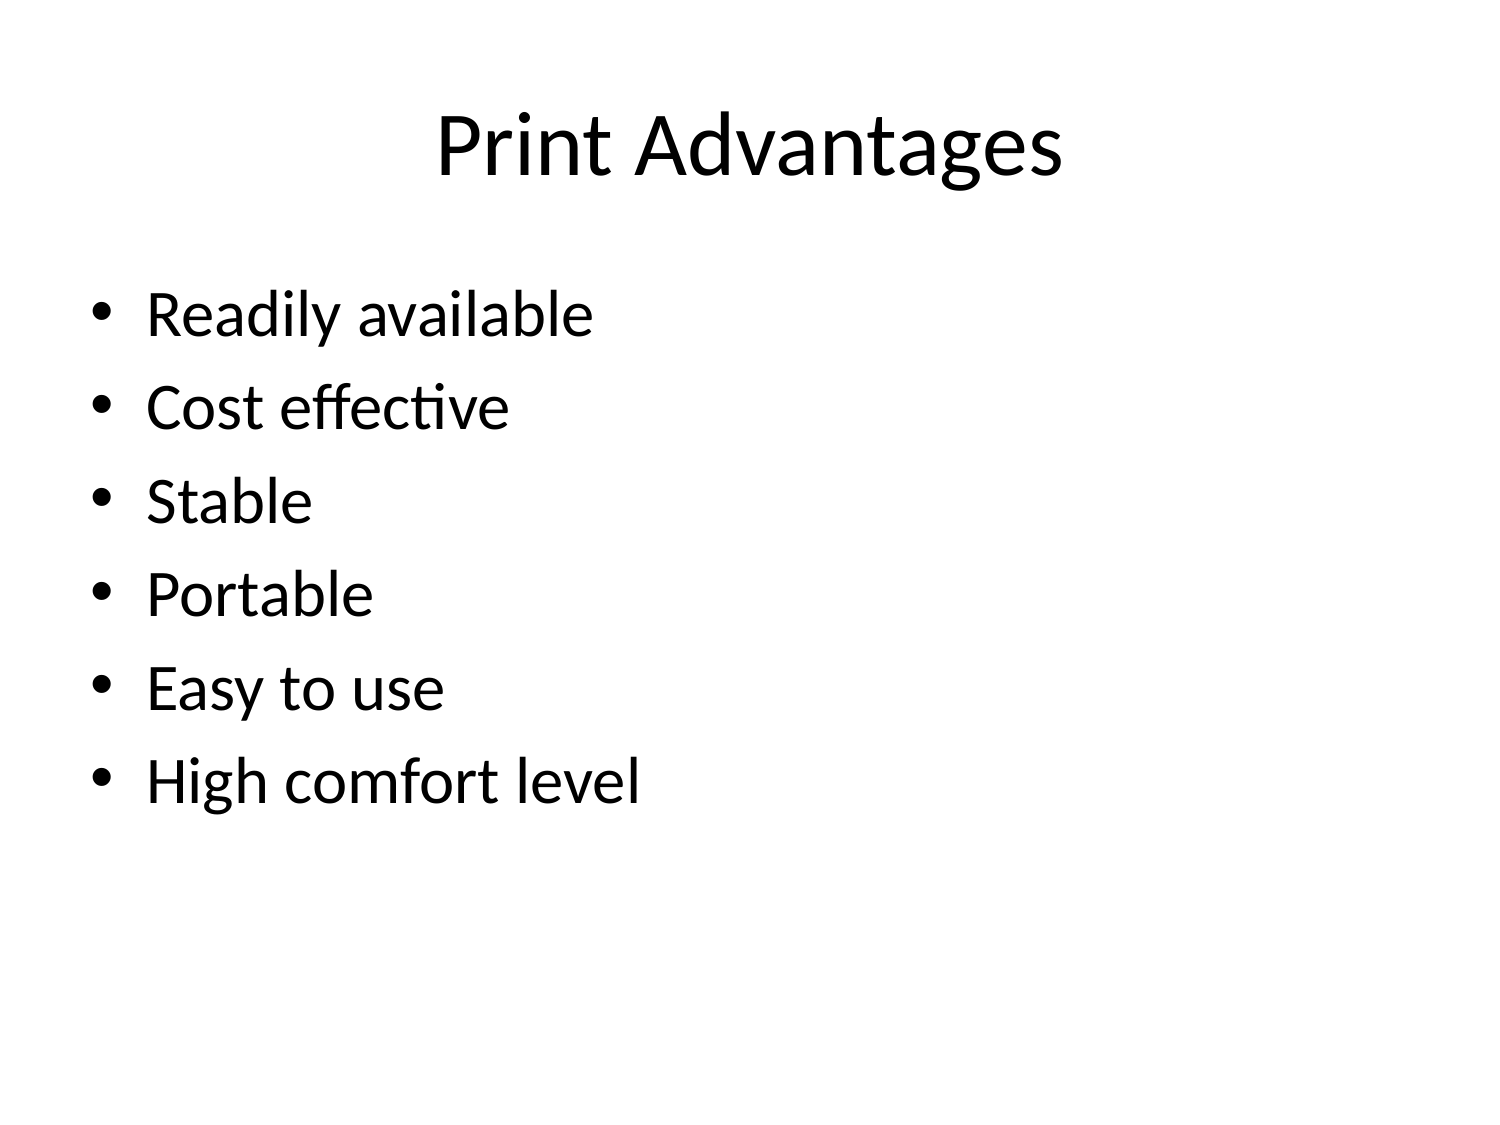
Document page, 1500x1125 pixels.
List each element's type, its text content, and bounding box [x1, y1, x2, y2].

list Readily available Cost effective Stable Portable Easy to use High comfort level [75, 262, 1425, 1005]
title Print Advantages [75, 45, 1425, 233]
